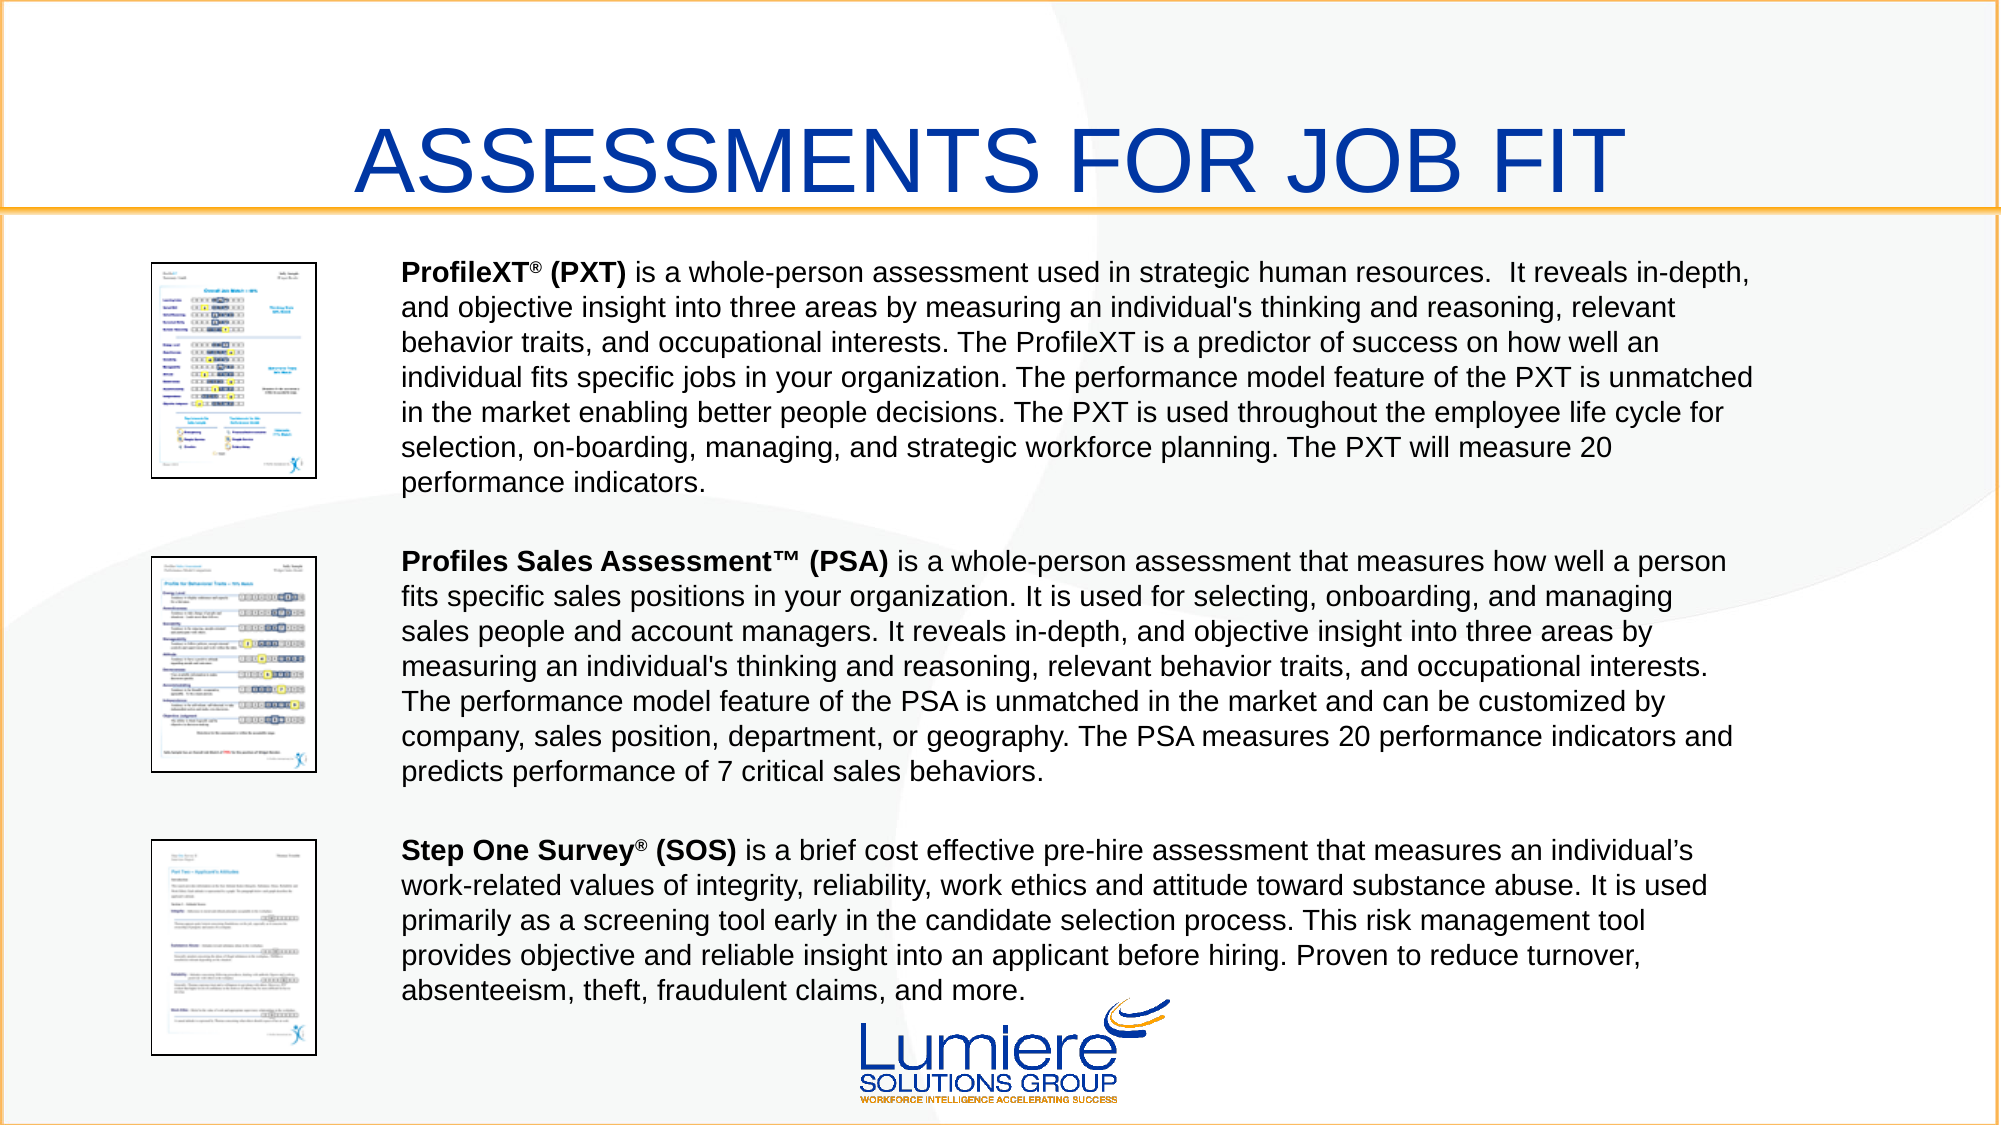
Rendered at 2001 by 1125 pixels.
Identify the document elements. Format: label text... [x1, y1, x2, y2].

title assessments for job fit [129, 61, 1855, 264]
picture [0, 0, 2001, 207]
text_box Step One Survey® (SOS) is a brief cost effective pre-hire assessment that measures an individual’s work-related values of integrity, reliability, work ethics and attitude toward substance abuse. It is used primarily as a screening tool early in the candidate selection process. This risk management tool provides objective and reliable insight into an applicant before hiring. Proven to reduce turnover, absenteeism, theft, fraudulent claims, and more. [386, 823, 1758, 1014]
text_box Profiles Sales Assessment™ (PSA) is a whole-person assessment that measures how well a person fits specific sales positions in your organization. It is used for selecting, onboarding, and managing sales people and account managers. It reveals in-depth, and objective insight into three areas by measuring an individual's thinking and reasoning, relevant behavior traits, and occupational interests. The performance model feature of the PSA is unmatched in the market and can be customized by company, sales position, department, or geography. The PSA measures 20 performance indicators and predicts performance of 7 critical sales behaviors. [386, 534, 1758, 795]
text_box ProfileXT® (PXT) is a whole-person assessment used in strategic human resources. It reveals in-depth, and objective insight into three areas by measuring an individual's thinking and reasoning, relevant behavior traits, and occupational interests. The ProfileXT is a predictor of success on how well an individual fits specific jobs in your organization. The performance model feature of the PXT is unmatched in the market enabling better people decisions. The PXT is used throughout the employee life cycle for selection, on-boarding, managing, and strategic workforce planning. The PXT will measure 20 performance indicators. [386, 213, 1779, 506]
picture [152, 263, 316, 478]
picture [0, 215, 2001, 1125]
